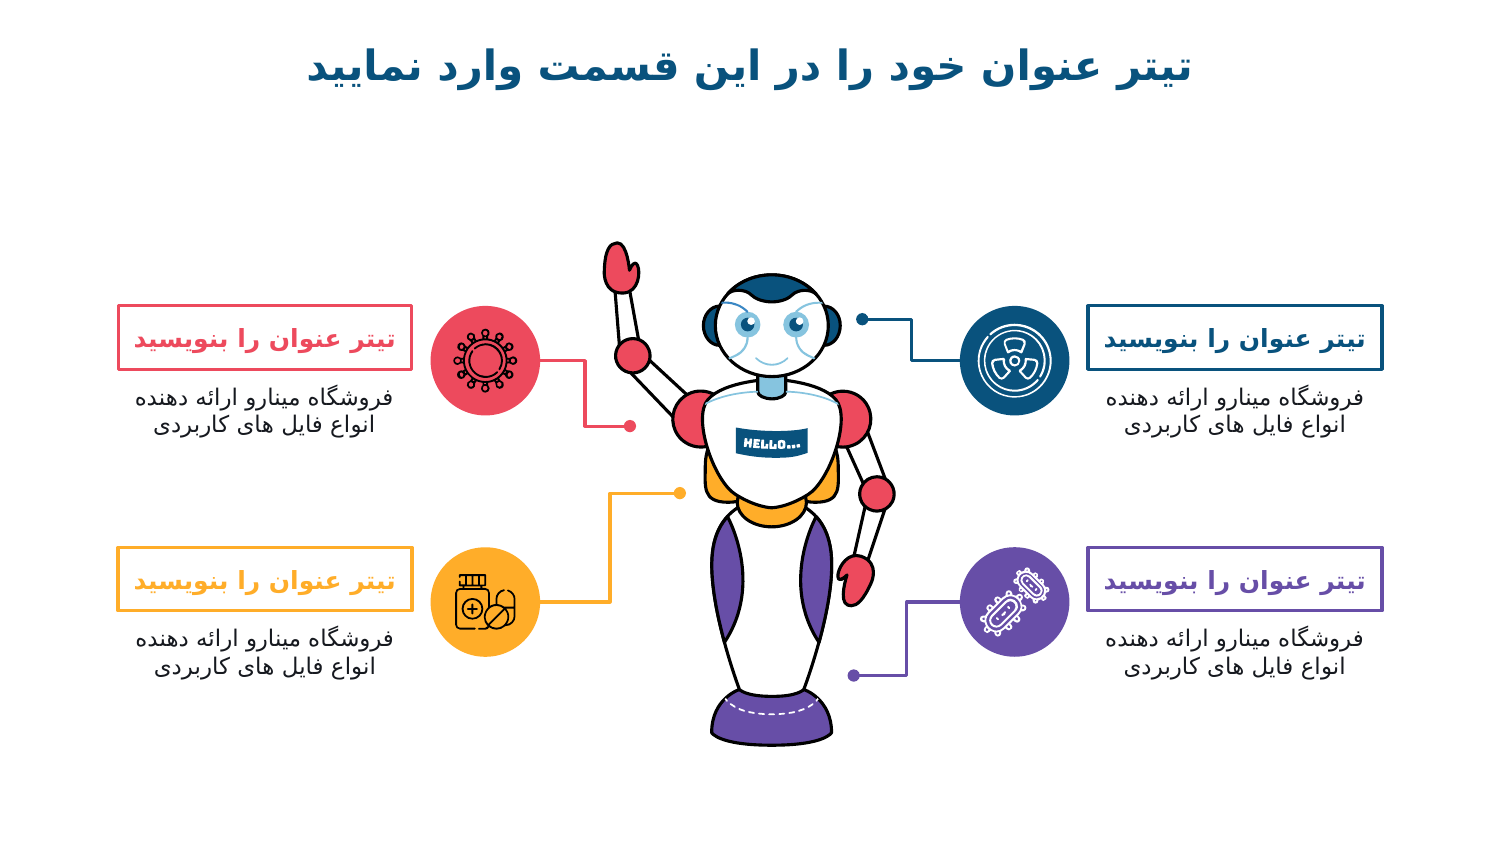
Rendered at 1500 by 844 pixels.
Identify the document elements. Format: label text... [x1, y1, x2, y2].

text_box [1087, 305, 1383, 451]
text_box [603, 242, 897, 746]
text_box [978, 567, 1051, 637]
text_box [452, 328, 519, 393]
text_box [902, 305, 1070, 676]
text_box تیتر عنوان خود را در این قسمت وارد نمایید [0, 6, 1500, 96]
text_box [430, 305, 598, 676]
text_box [1087, 546, 1383, 693]
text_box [454, 573, 516, 630]
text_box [965, 323, 1059, 398]
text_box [117, 546, 413, 693]
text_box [117, 305, 412, 451]
